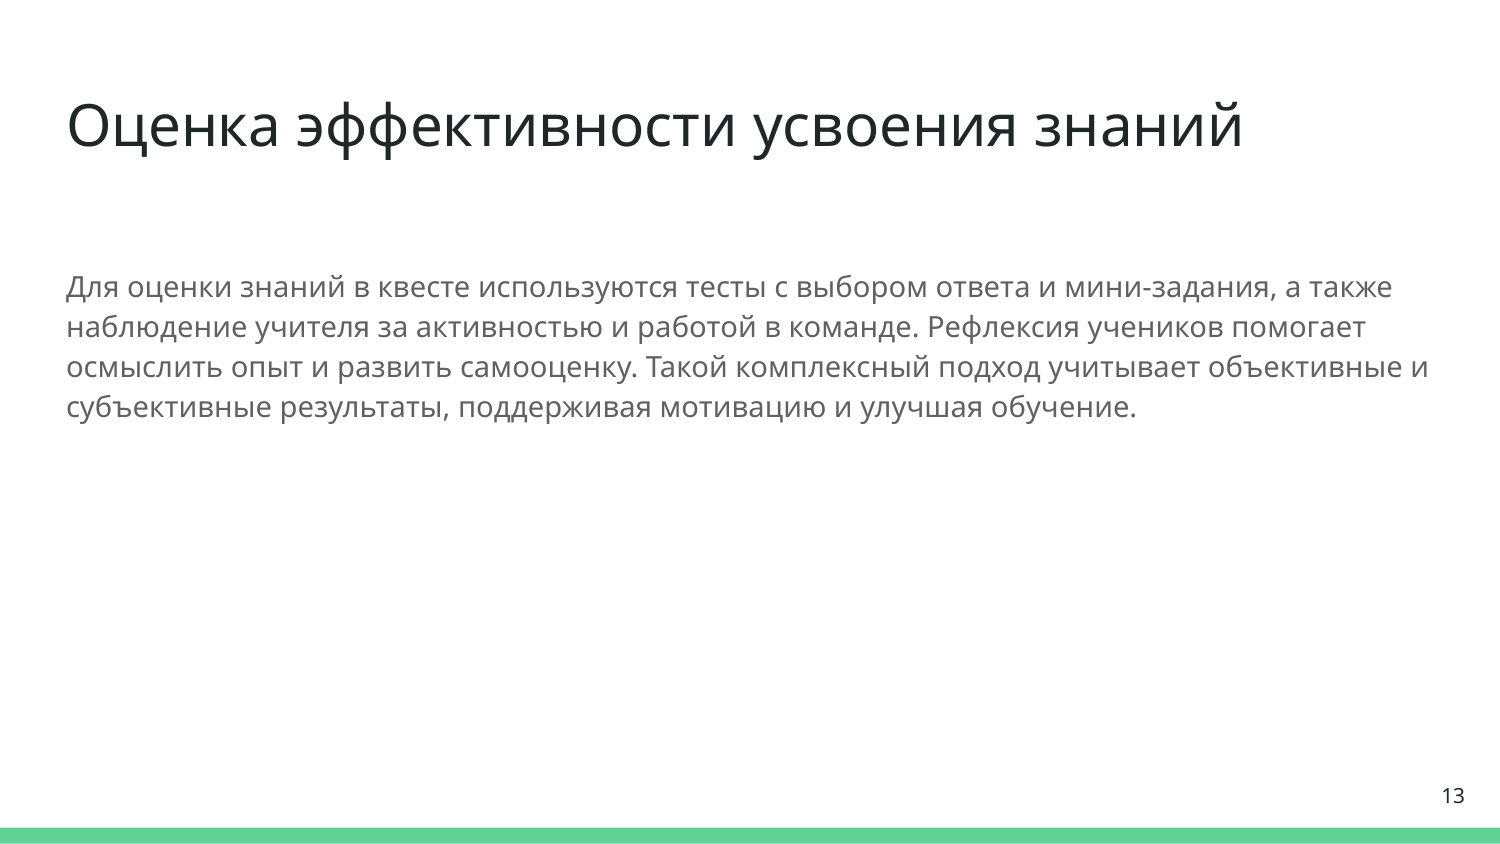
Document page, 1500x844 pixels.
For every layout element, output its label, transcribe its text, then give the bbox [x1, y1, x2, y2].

title Оценка эффективности усвоения знаний [51, 72, 1449, 167]
slide_number ‹#› [1389, 764, 1480, 830]
list Для оценки знаний в квесте используются тесты с выбором ответа и мини-задания, а также наблюдение учителя за активностью и работой в команде. Рефлексия учеников помогает осмыслить опыт и развить самооценку. Такой комплексный подход учитывает объективные и субъективные результаты, поддерживая мотивацию и улучшая обучение. [51, 248, 1449, 774]
